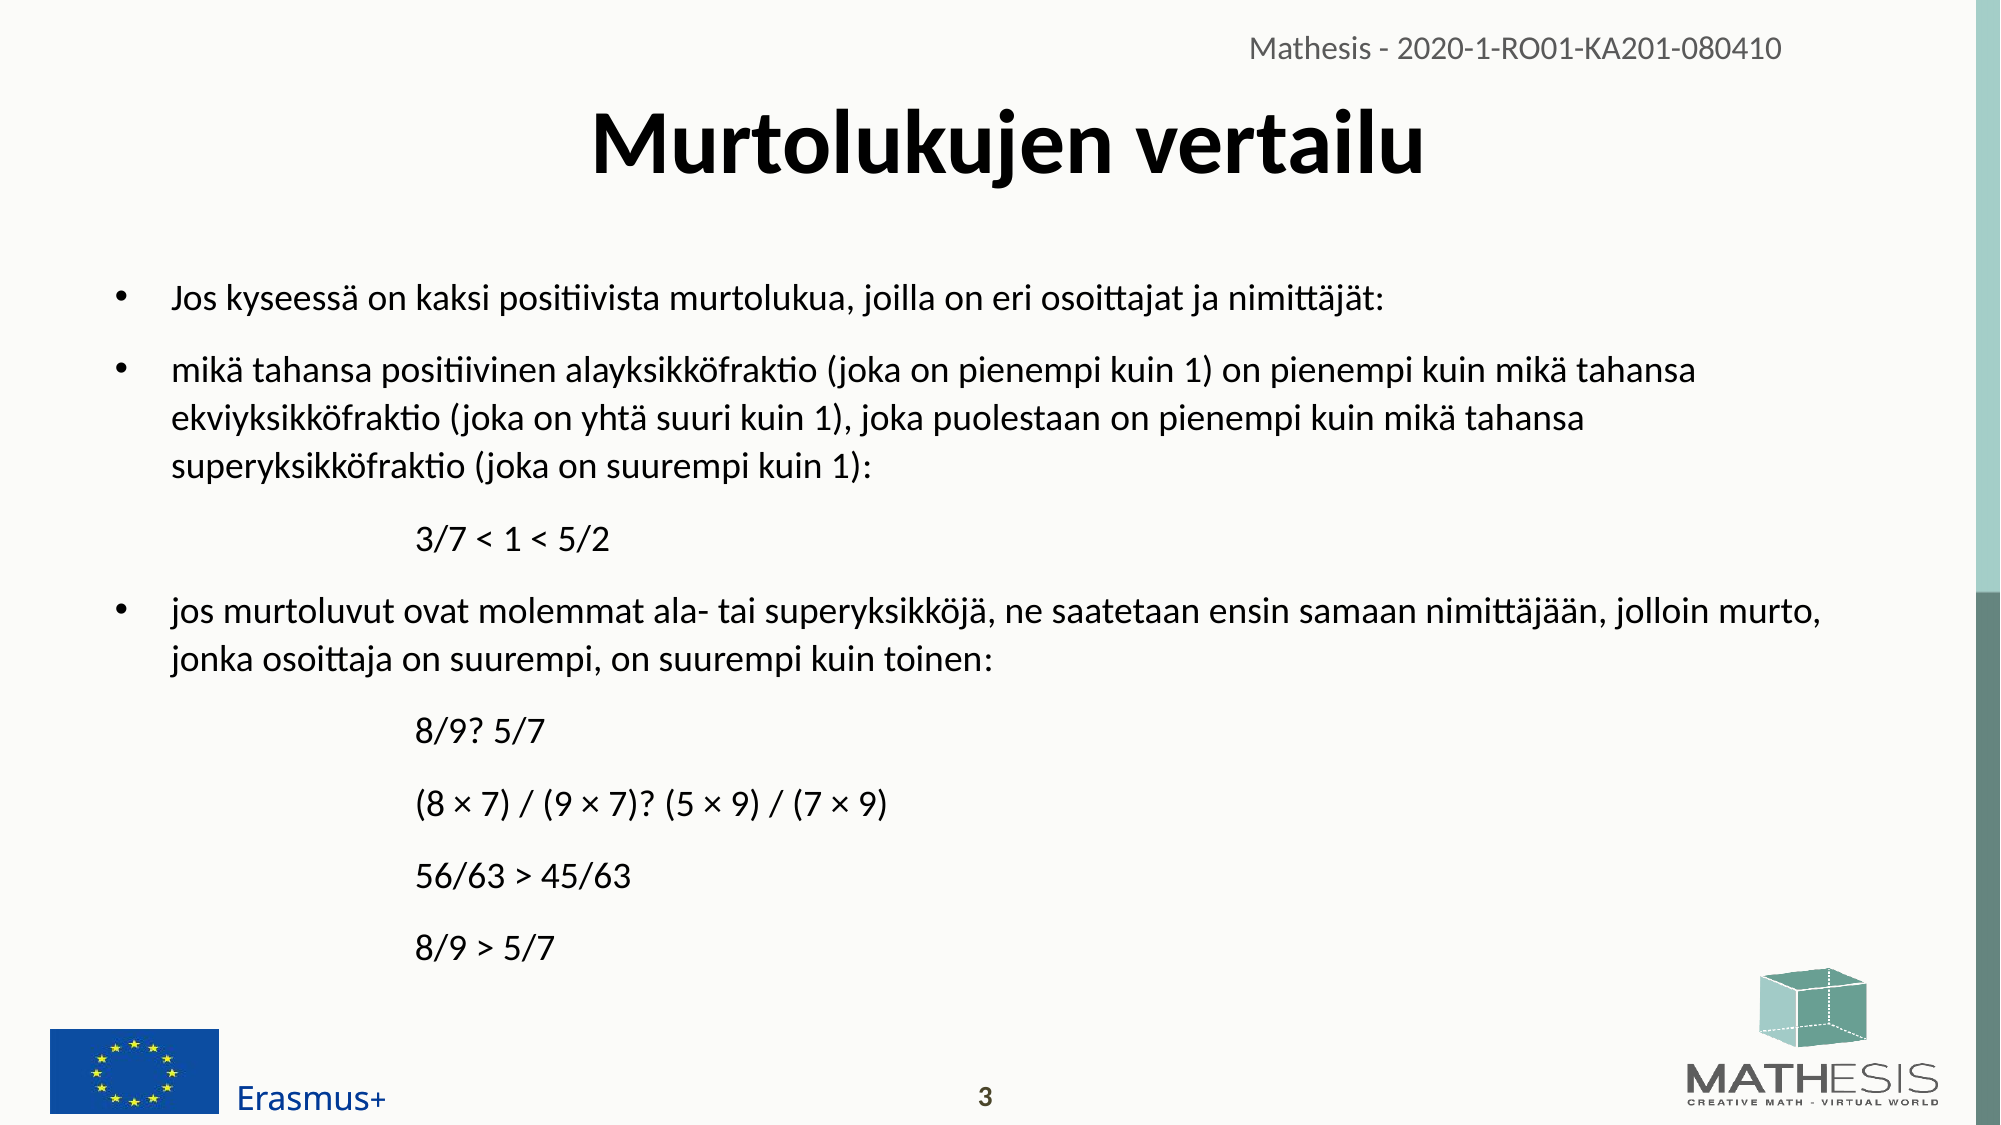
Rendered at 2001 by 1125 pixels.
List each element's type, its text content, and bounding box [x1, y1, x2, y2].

picture [50, 1029, 219, 1114]
title Murtolukujen vertailu [108, 75, 1909, 263]
list Jos kyseessä on kaksi positiivista murtolukua, joilla on eri osoittajat ja nimittäjät: mikä tahansa positiivinen alayksikköfraktio (joka on pienempi kuin 1) on pienempi kuin mikä tahansa ekviyksikköfraktio (joka on yhtä suuri kuin 1), joka puolestaan ​​on pienempi kuin mikä tahansa superyksikköfraktio (joka on suurempi kuin 1): 3/7 < 1 < 5/2 jos murtoluvut ovat molemmat ala- tai superyksikköjä, ne saatetaan ensin samaan nimittäjään, jolloin murto, jonka osoittaja on suurempi, on suurempi kuin toinen: 8/9? 5/7 (8 × 7) / (9 × 7)? (5 × 9) / (7 × 9) 56/63 > 45/63 8/9 > 5/7 [99, 262, 1900, 1005]
